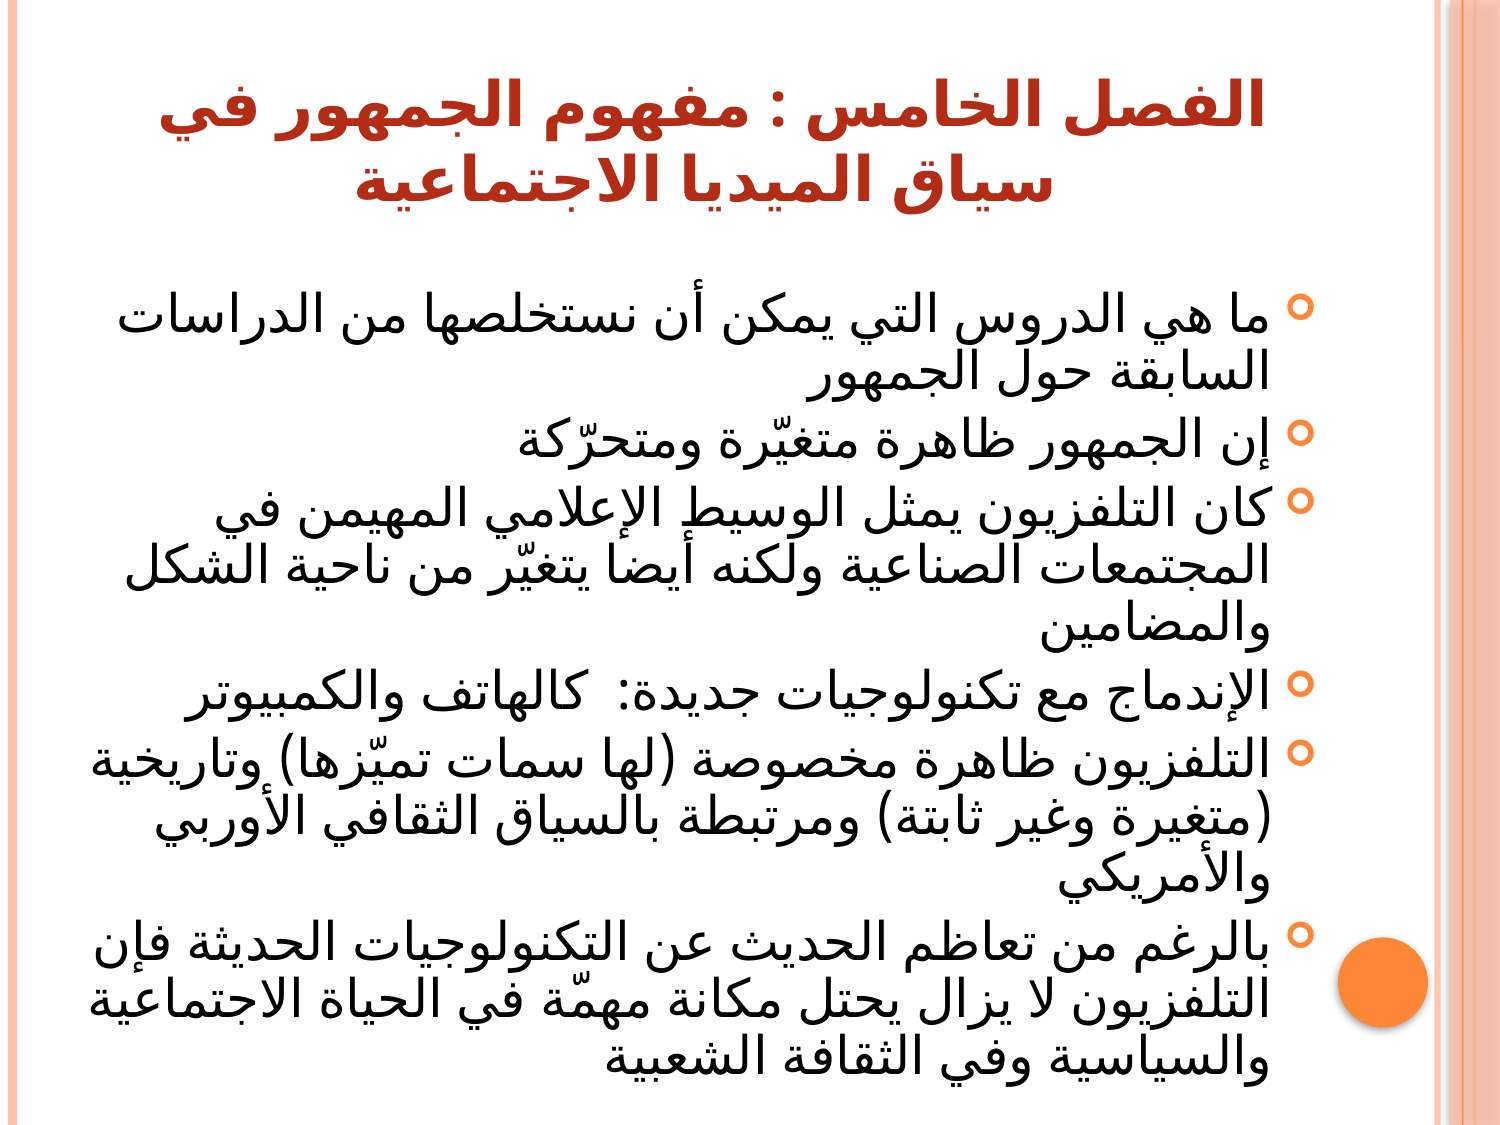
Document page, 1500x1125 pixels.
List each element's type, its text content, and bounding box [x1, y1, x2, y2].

list ما هي الدروس التي يمكن أن نستخلصها من الدراسات السابقة حول الجمهور إن الجمهور ظاهرة متغيّرة ومتحرّكة كان التلفزيون يمثل الوسيط الإعلامي المهيمن في المجتمعات الصناعية ولكنه أيضا يتغيّر من ناحية الشكل والمضامين الإندماج مع تكنولوجيات جديدة: كالهاتف والكمبيوتر التلفزيون ظاهرة مخصوصة (لها سمات تميّزها) وتاريخية (متغيرة وغير ثابتة) ومرتبطة بالسياق الثقافي الأوربي والأمريكي بالرغم من تعاظم الحديث عن التكنولوجيات الحديثة فإن التلفزيون لا يزال يحتل مكانة مهمّة في الحياة الاجتماعية والسياسية وفي الثقافة الشعبية [41, 278, 1329, 1094]
title الفصل الخامس : مفهوم الجمهور في سياق الميديا الاجتماعية [75, 45, 1353, 233]
